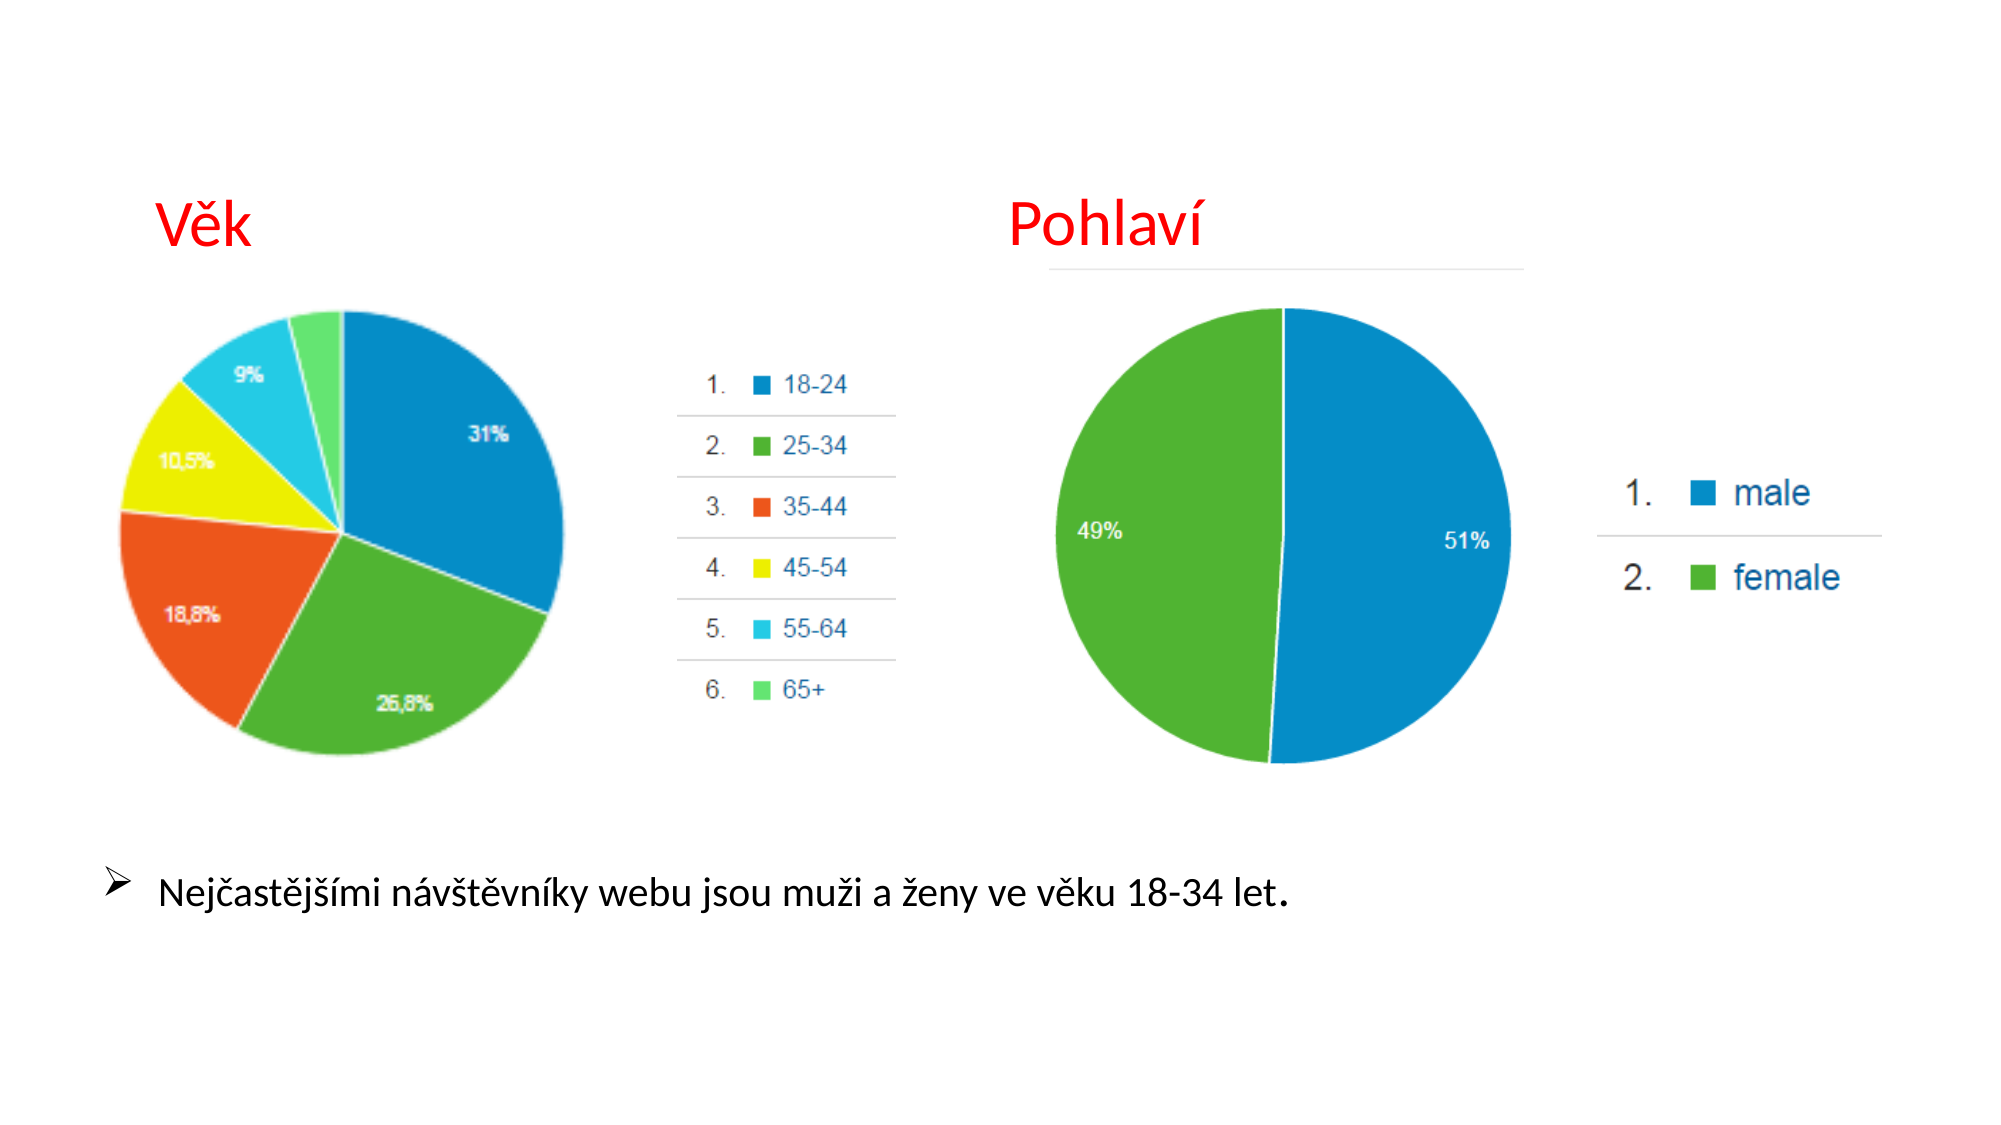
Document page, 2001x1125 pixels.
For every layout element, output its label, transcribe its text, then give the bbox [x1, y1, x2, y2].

picture [1597, 457, 1882, 620]
picture [677, 359, 896, 719]
picture [1049, 256, 1524, 799]
title Věk [140, 115, 319, 297]
picture [87, 297, 610, 780]
text_box Nejčastějšími návštěvníky webu jsou muži a ženy ve věku 18-34 let. [87, 849, 1839, 925]
text_box Pohlaví [993, 115, 1455, 333]
